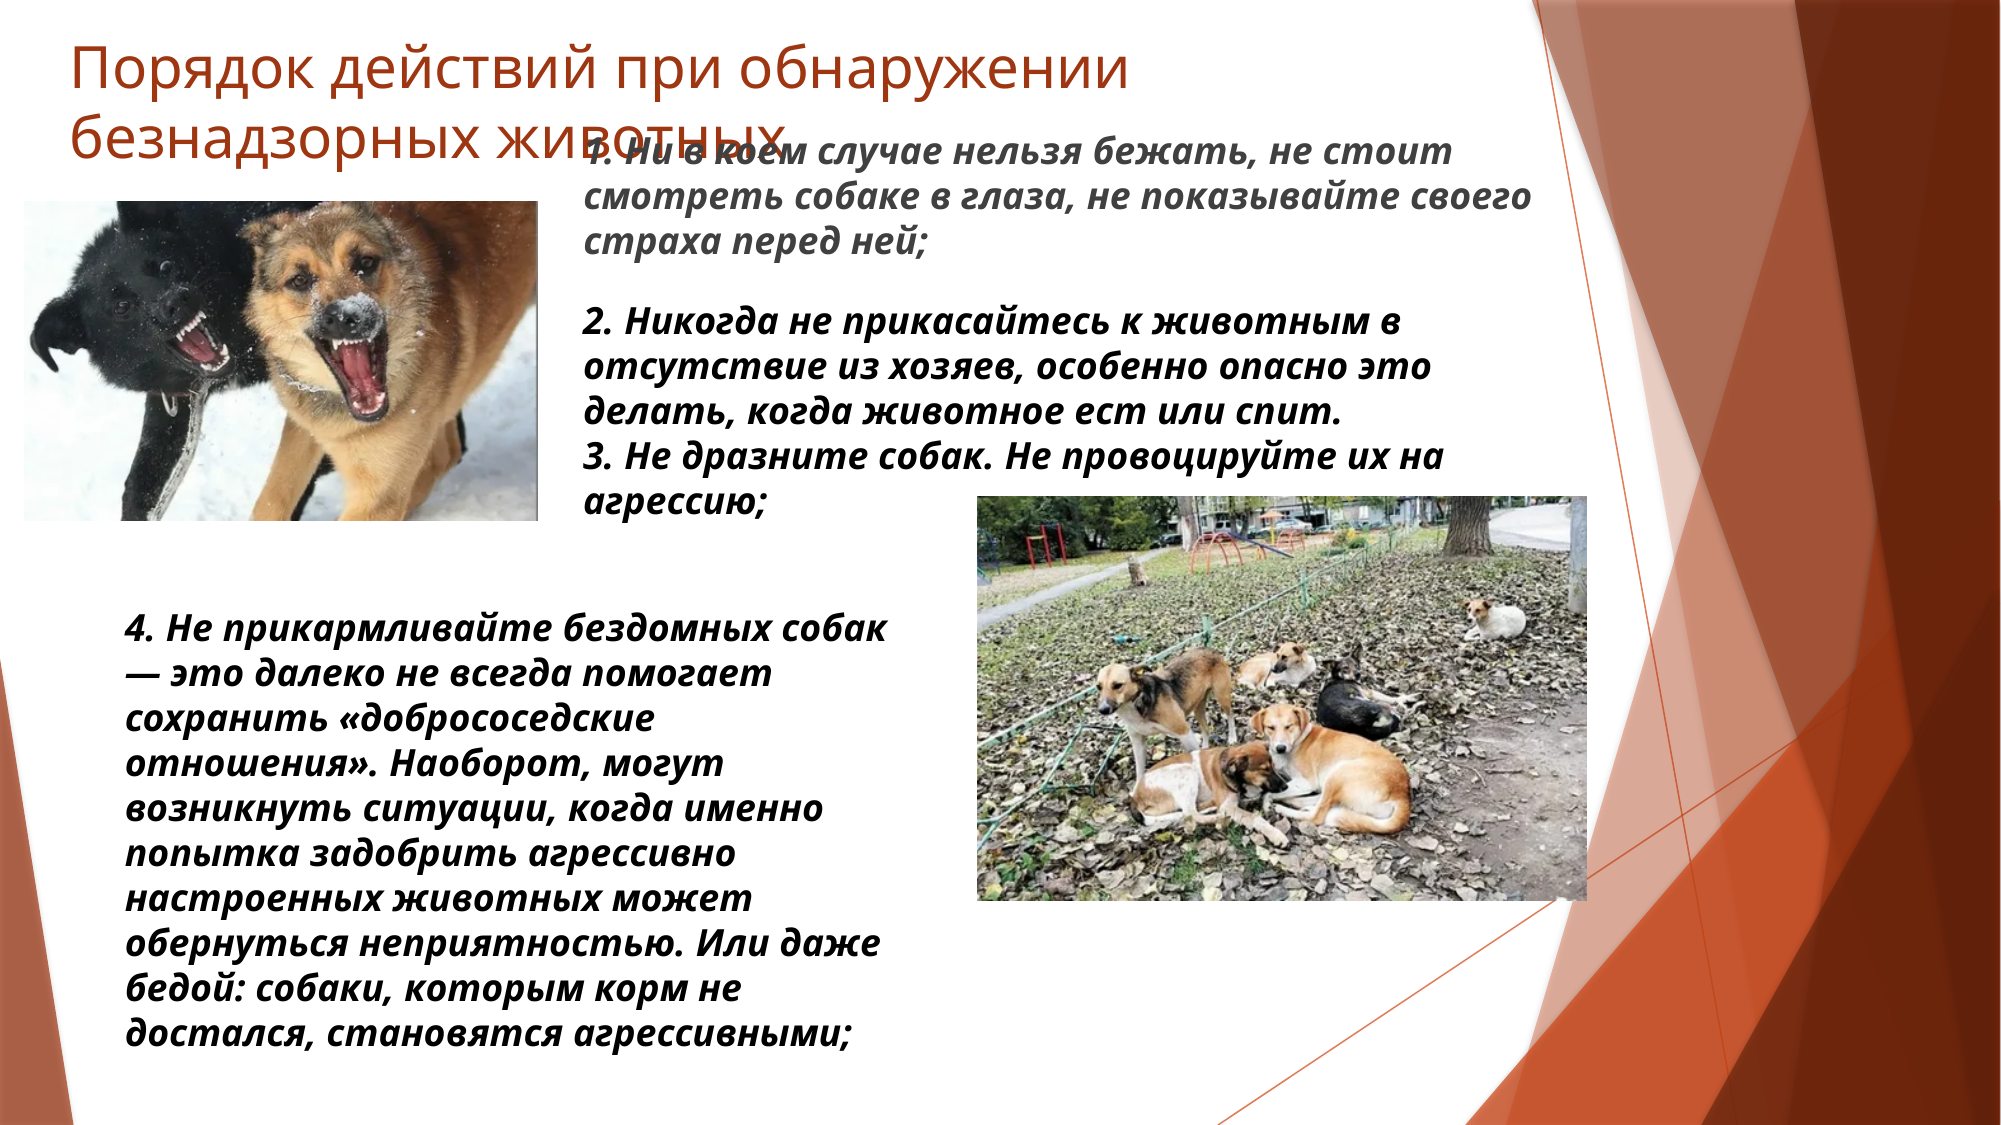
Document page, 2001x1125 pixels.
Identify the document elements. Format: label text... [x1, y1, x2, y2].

text_box 4. Не прикармливайте бездомных собак — это далеко не всегда помогает сохранить «добрососедские отношения». Наоборот, могут возникнуть ситуации, когда именно попытка задобрить агрессивно настроенных животных может обернуться неприятностью. Или даже бедой: собаки, которым корм не достался, становятся агрессивными; [110, 551, 935, 1062]
picture [23, 201, 539, 521]
text_box 2. Никогда не прикасайтесь к животным в отсутствие из хозяев, особенно опасно это делать, когда животное ест или спит. 3. Не дразните собак. Не провоцируйте их на агрессию; [568, 289, 1608, 530]
picture [977, 495, 1587, 902]
list 1. Ни в коем случае нельзя бежать, не стоит смотреть собаке в глаза, не показывайте своего страха перед ней; [568, 119, 1626, 290]
title Порядок действий при обнаружении безнадзорных животных [54, 22, 1522, 317]
